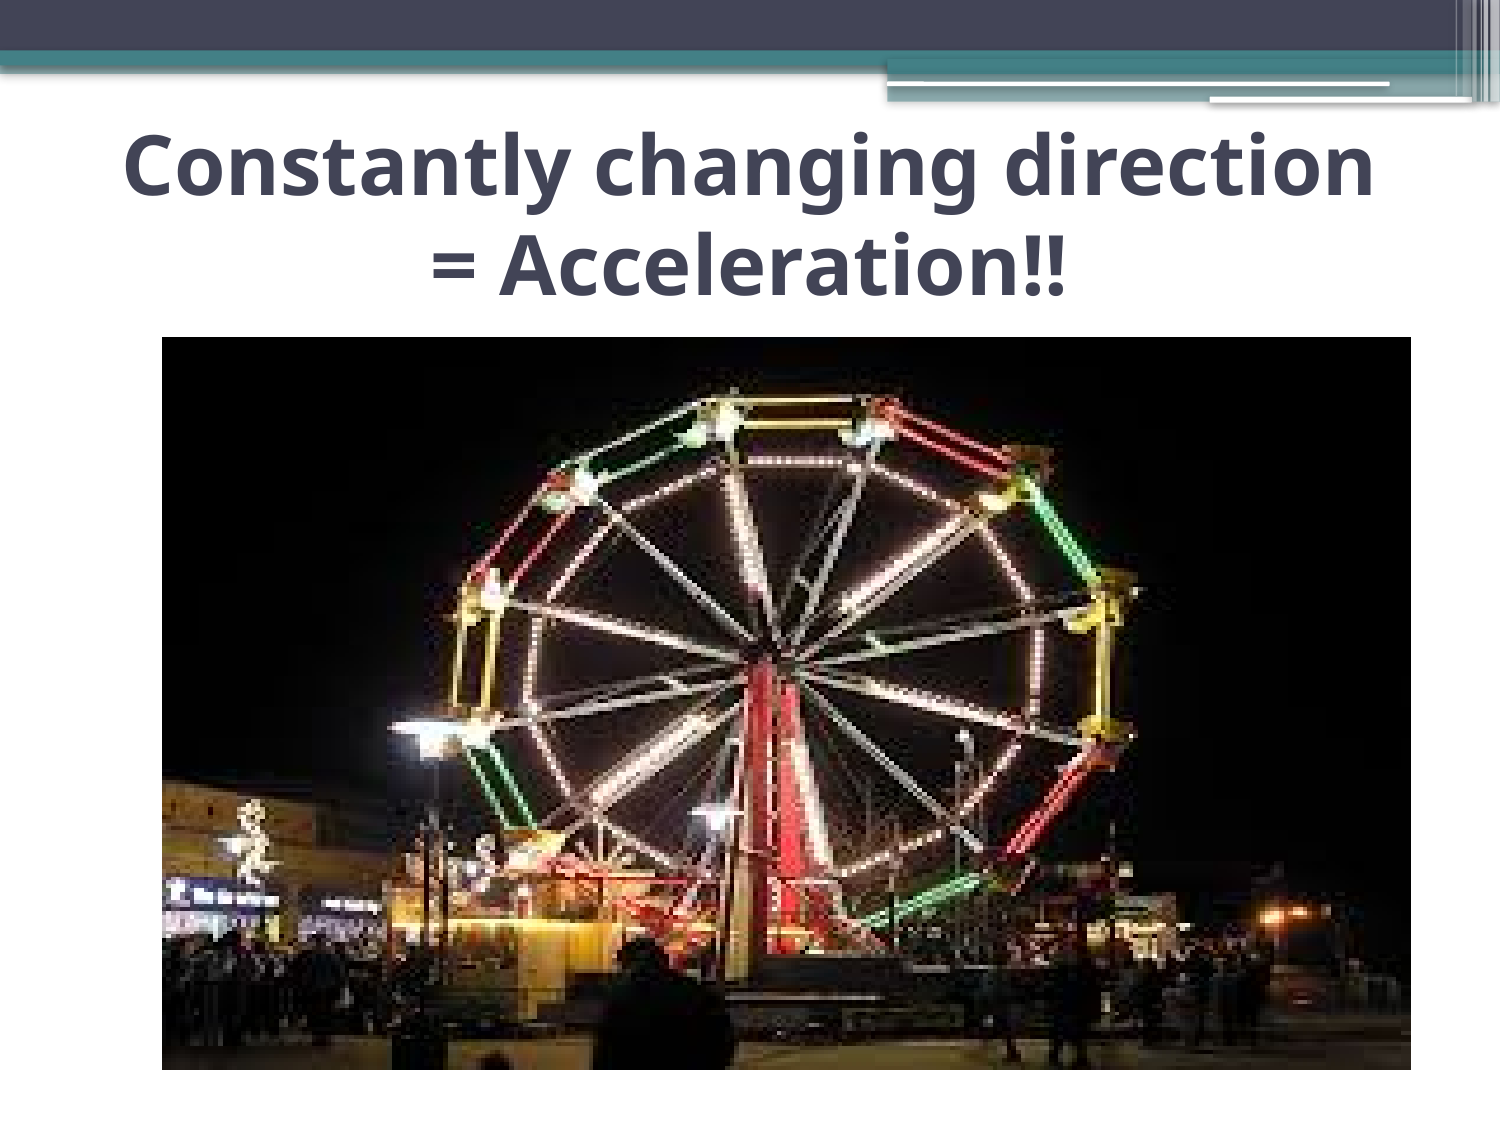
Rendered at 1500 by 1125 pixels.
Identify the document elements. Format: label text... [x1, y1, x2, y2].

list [162, 337, 1411, 1070]
title Constantly changing direction = Acceleration!! [75, 125, 1425, 300]
